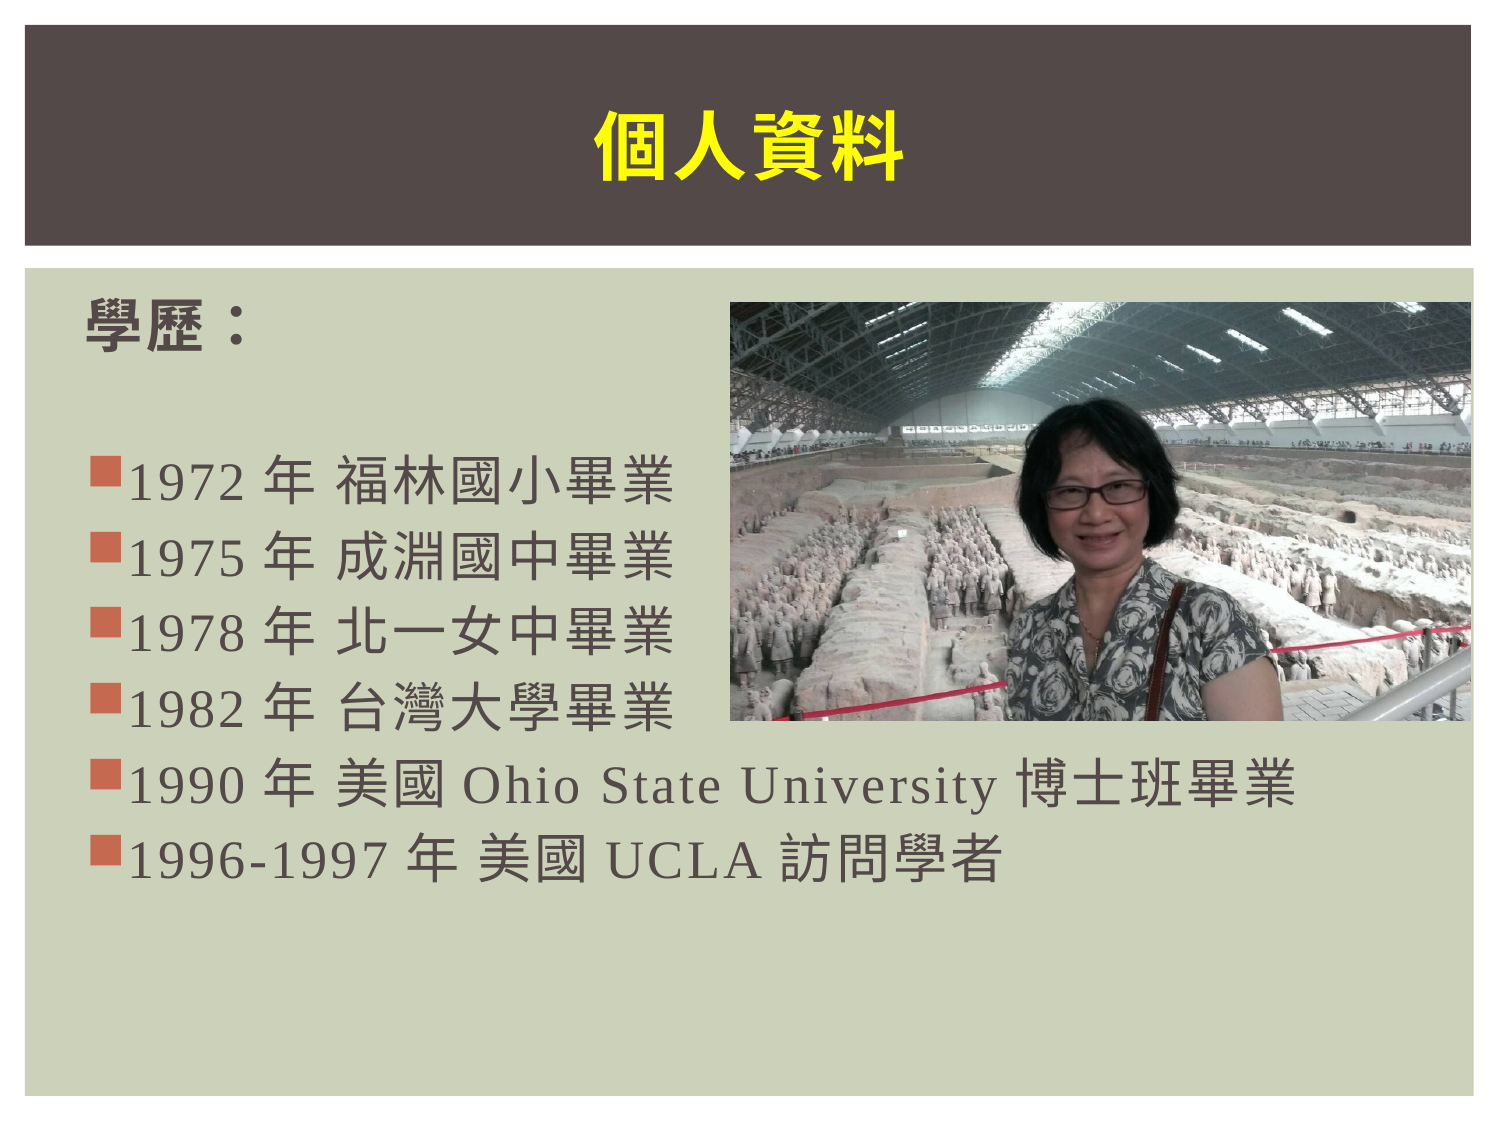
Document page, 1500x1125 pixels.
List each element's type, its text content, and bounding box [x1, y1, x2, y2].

list 學歷： 1972年 福林國小畢業 1975年 成淵國中畢業 1978年 北一女中畢業 1982年 台灣大學畢業 1990年 美國Ohio State University博士班畢業 1996-1997年 美國UCLA訪問學者 [62, 281, 1442, 1005]
title 個人資料 [62, 58, 1438, 232]
picture [730, 302, 1472, 721]
